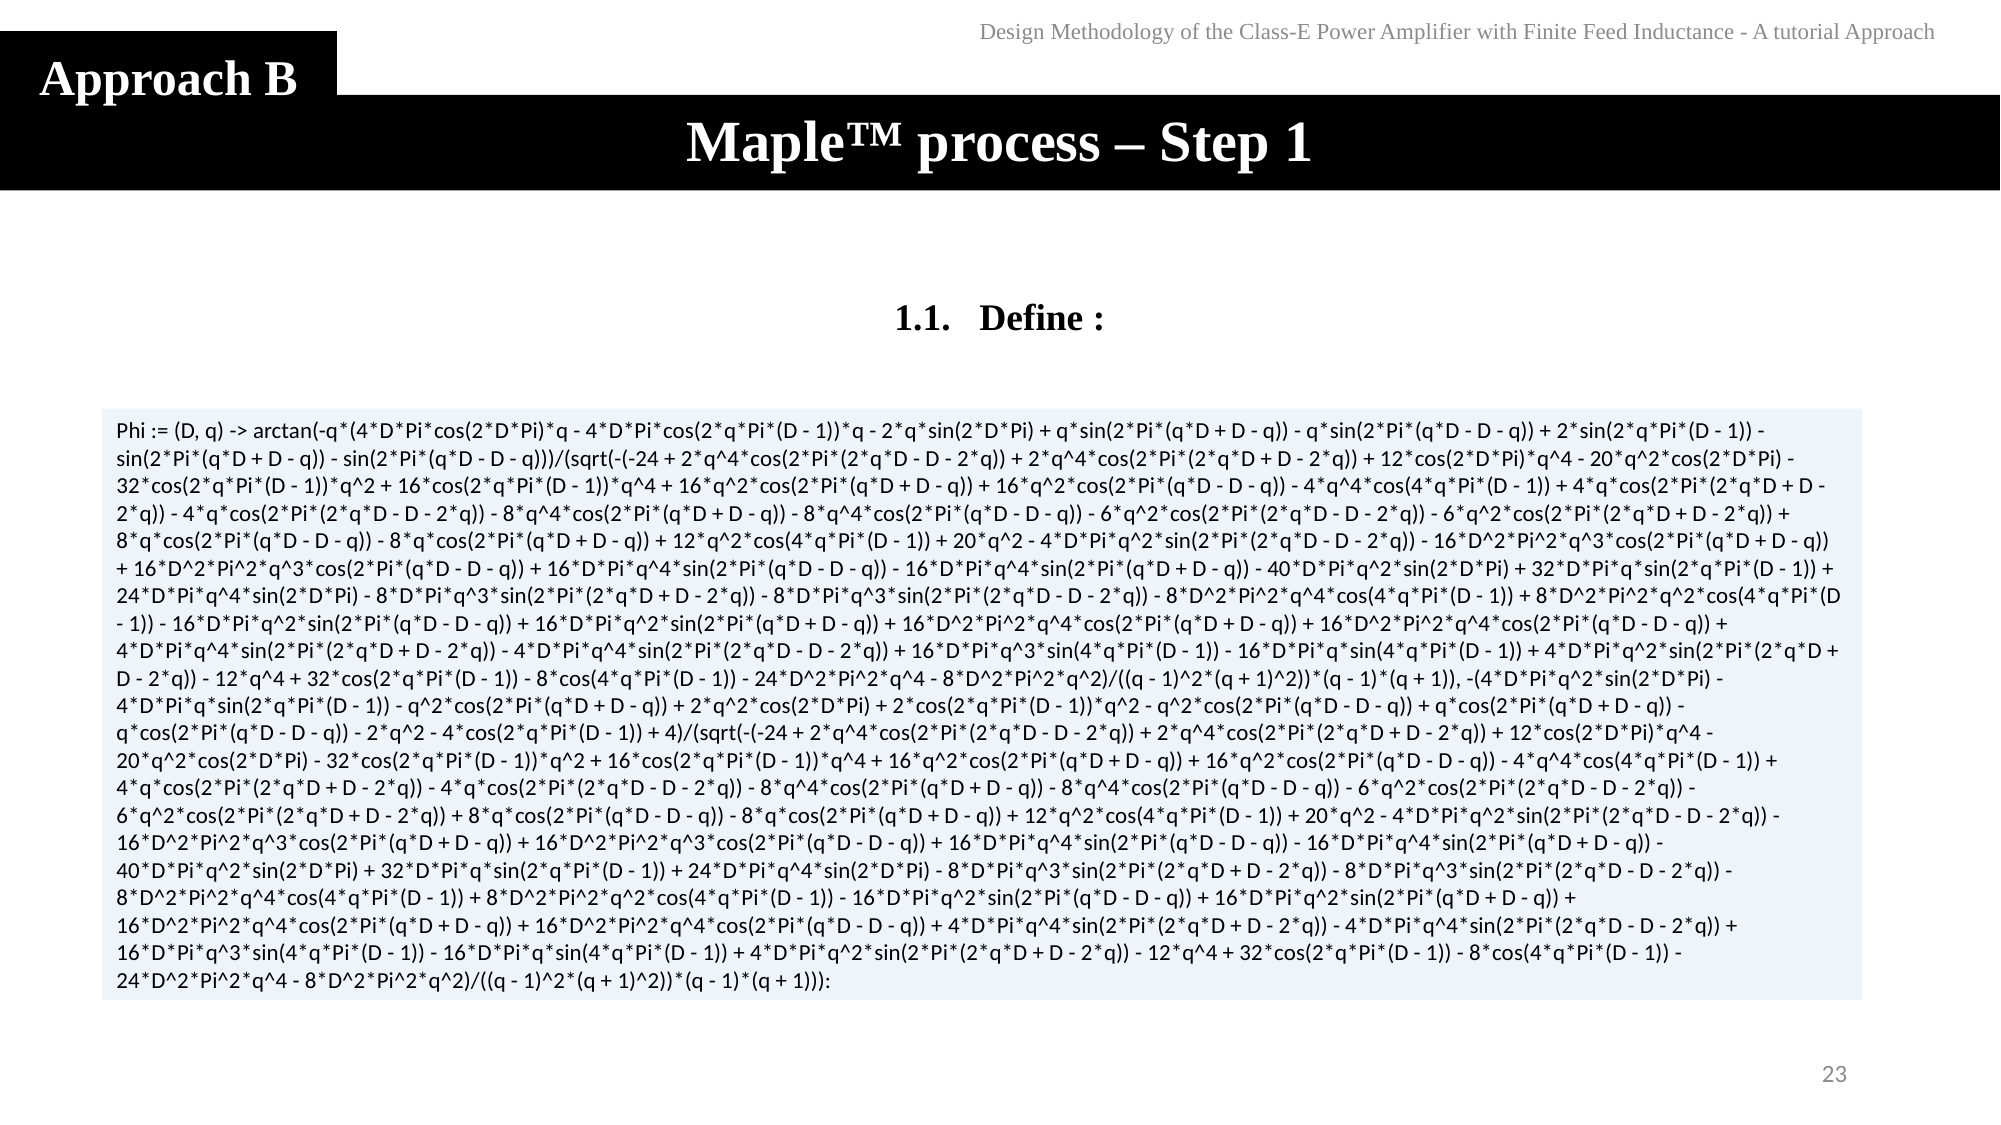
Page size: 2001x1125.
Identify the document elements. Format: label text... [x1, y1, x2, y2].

text_box Phi := (D, q) -> arctan(-q*(4*D*Pi*cos(2*D*Pi)*q - 4*D*Pi*cos(2*q*Pi*(D - 1))*q - 2*q*sin(2*D*Pi) + q*sin(2*Pi*(q*D + D - q)) - q*sin(2*Pi*(q*D - D - q)) + 2*sin(2*q*Pi*(D - 1)) - sin(2*Pi*(q*D + D - q)) - sin(2*Pi*(q*D - D - q)))/(sqrt(-(-24 + 2*q^4*cos(2*Pi*(2*q*D - D - 2*q)) + 2*q^4*cos(2*Pi*(2*q*D + D - 2*q)) + 12*cos(2*D*Pi)*q^4 - 20*q^2*cos(2*D*Pi) - 32*cos(2*q*Pi*(D - 1))*q^2 + 16*cos(2*q*Pi*(D - 1))*q^4 + 16*q^2*cos(2*Pi*(q*D + D - q)) + 16*q^2*cos(2*Pi*(q*D - D - q)) - 4*q^4*cos(4*q*Pi*(D - 1)) + 4*q*cos(2*Pi*(2*q*D + D - 2*q)) - 4*q*cos(2*Pi*(2*q*D - D - 2*q)) - 8*q^4*cos(2*Pi*(q*D + D - q)) - 8*q^4*cos(2*Pi*(q*D - D - q)) - 6*q^2*cos(2*Pi*(2*q*D - D - 2*q)) - 6*q^2*cos(2*Pi*(2*q*D + D - 2*q)) + 8*q*cos(2*Pi*(q*D - D - q)) - 8*q*cos(2*Pi*(q*D + D - q)) + 12*q^2*cos(4*q*Pi*(D - 1)) + 20*q^2 - 4*D*Pi*q^2*sin(2*Pi*(2*q*D - D - 2*q)) - 16*D^2*Pi^2*q^3*cos(2*Pi*(q*D + D - q)) + 16*D^2*Pi^2*q^3*cos(2*Pi*(q*D - D - q)) + 16*D*Pi*q^4*sin(2*Pi*(q*D - D - q)) - 16*D*Pi*q^4*sin(2*Pi*(q*D + D - q)) - 40*D*Pi*q^2*sin(2*D*Pi) + 32*D*Pi*q*sin(2*q*Pi*(D - 1)) + 24*D*Pi*q^4*sin(2*D*Pi) - 8*D*Pi*q^3*sin(2*Pi*(2*q*D + D - 2*q)) - 8*D*Pi*q^3*sin(2*Pi*(2*q*D - D - 2*q)) - 8*D^2*Pi^2*q^4*cos(4*q*Pi*(D - 1)) + 8*D^2*Pi^2*q^2*cos(4*q*Pi*(D - 1)) - 16*D*Pi*q^2*sin(2*Pi*(q*D - D - q)) + 16*D*Pi*q^2*sin(2*Pi*(q*D + D - q)) + 16*D^2*Pi^2*q^4*cos(2*Pi*(q*D + D - q)) + 16*D^2*Pi^2*q^4*cos(2*Pi*(q*D - D - q)) + 4*D*Pi*q^4*sin(2*Pi*(2*q*D + D - 2*q)) - 4*D*Pi*q^4*sin(2*Pi*(2*q*D - D - 2*q)) + 16*D*Pi*q^3*sin(4*q*Pi*(D - 1)) - 16*D*Pi*q*sin(4*q*Pi*(D - 1)) + 4*D*Pi*q^2*sin(2*Pi*(2*q*D + D - 2*q)) - 12*q^4 + 32*cos(2*q*Pi*(D - 1)) - 8*cos(4*q*Pi*(D - 1)) - 24*D^2*Pi^2*q^4 - 8*D^2*Pi^2*q^2)/((q - 1)^2*(q + 1)^2))*(q - 1)*(q + 1)), -(4*D*Pi*q^2*sin(2*D*Pi) - 4*D*Pi*q*sin(2*q*Pi*(D - 1)) - q^2*cos(2*Pi*(q*D + D - q)) + 2*q^2*cos(2*D*Pi) + 2*cos(2*q*Pi*(D - 1))*q^2 - q^2*cos(2*Pi*(q*D - D - q)) + q*cos(2*Pi*(q*D + D - q)) - q*cos(2*Pi*(q*D - D - q)) - 2*q^2 - 4*cos(2*q*Pi*(D - 1)) + 4)/(sqrt(-(-24 + 2*q^4*cos(2*Pi*(2*q*D - D - 2*q)) + 2*q^4*cos(2*Pi*(2*q*D + D - 2*q)) + 12*cos(2*D*Pi)*q^4 - 20*q^2*cos(2*D*Pi) - 32*cos(2*q*Pi*(D - 1))*q^2 + 16*cos(2*q*Pi*(D - 1))*q^4 + 16*q^2*cos(2*Pi*(q*D + D - q)) + 16*q^2*cos(2*Pi*(q*D - D - q)) - 4*q^4*cos(4*q*Pi*(D - 1)) + 4*q*cos(2*Pi*(2*q*D + D - 2*q)) - 4*q*cos(2*Pi*(2*q*D - D - 2*q)) - 8*q^4*cos(2*Pi*(q*D + D - q)) - 8*q^4*cos(2*Pi*(q*D - D - q)) - 6*q^2*cos(2*Pi*(2*q*D - D - 2*q)) - 6*q^2*cos(2*Pi*(2*q*D + D - 2*q)) + 8*q*cos(2*Pi*(q*D - D - q)) - 8*q*cos(2*Pi*(q*D + D - q)) + 12*q^2*cos(4*q*Pi*(D - 1)) + 20*q^2 - 4*D*Pi*q^2*sin(2*Pi*(2*q*D - D - 2*q)) - 16*D^2*Pi^2*q^3*cos(2*Pi*(q*D + D - q)) + 16*D^2*Pi^2*q^3*cos(2*Pi*(q*D - D - q)) + 16*D*Pi*q^4*sin(2*Pi*(q*D - D - q)) - 16*D*Pi*q^4*sin(2*Pi*(q*D + D - q)) - 40*D*Pi*q^2*sin(2*D*Pi) + 32*D*Pi*q*sin(2*q*Pi*(D - 1)) + 24*D*Pi*q^4*sin(2*D*Pi) - 8*D*Pi*q^3*sin(2*Pi*(2*q*D + D - 2*q)) - 8*D*Pi*q^3*sin(2*Pi*(2*q*D - D - 2*q)) - 8*D^2*Pi^2*q^4*cos(4*q*Pi*(D - 1)) + 8*D^2*Pi^2*q^2*cos(4*q*Pi*(D - 1)) - 16*D*Pi*q^2*sin(2*Pi*(q*D - D - q)) + 16*D*Pi*q^2*sin(2*Pi*(q*D + D - q)) + 16*D^2*Pi^2*q^4*cos(2*Pi*(q*D + D - q)) + 16*D^2*Pi^2*q^4*cos(2*Pi*(q*D - D - q)) + 4*D*Pi*q^4*sin(2*Pi*(2*q*D + D - 2*q)) - 4*D*Pi*q^4*sin(2*Pi*(2*q*D - D - 2*q)) + 16*D*Pi*q^3*sin(4*q*Pi*(D - 1)) - 16*D*Pi*q*sin(4*q*Pi*(D - 1)) + 4*D*Pi*q^2*sin(2*Pi*(2*q*D + D - 2*q)) - 12*q^4 + 32*cos(2*q*Pi*(D - 1)) - 8*cos(4*q*Pi*(D - 1)) - 24*D^2*Pi^2*q^4 - 8*D^2*Pi^2*q^2)/((q - 1)^2*(q + 1)^2))*(q - 1)*(q + 1))): [101, 408, 1863, 1000]
slide_number 23 [1412, 1042, 1863, 1103]
title Maple™ process – Step 1 [0, 94, 2000, 191]
footer Design Methodology of the Class-E Power Amplifier with Finite Feed Inductance - A tutorial Approach [916, 0, 2000, 61]
text_box Approach B [0, 31, 337, 127]
